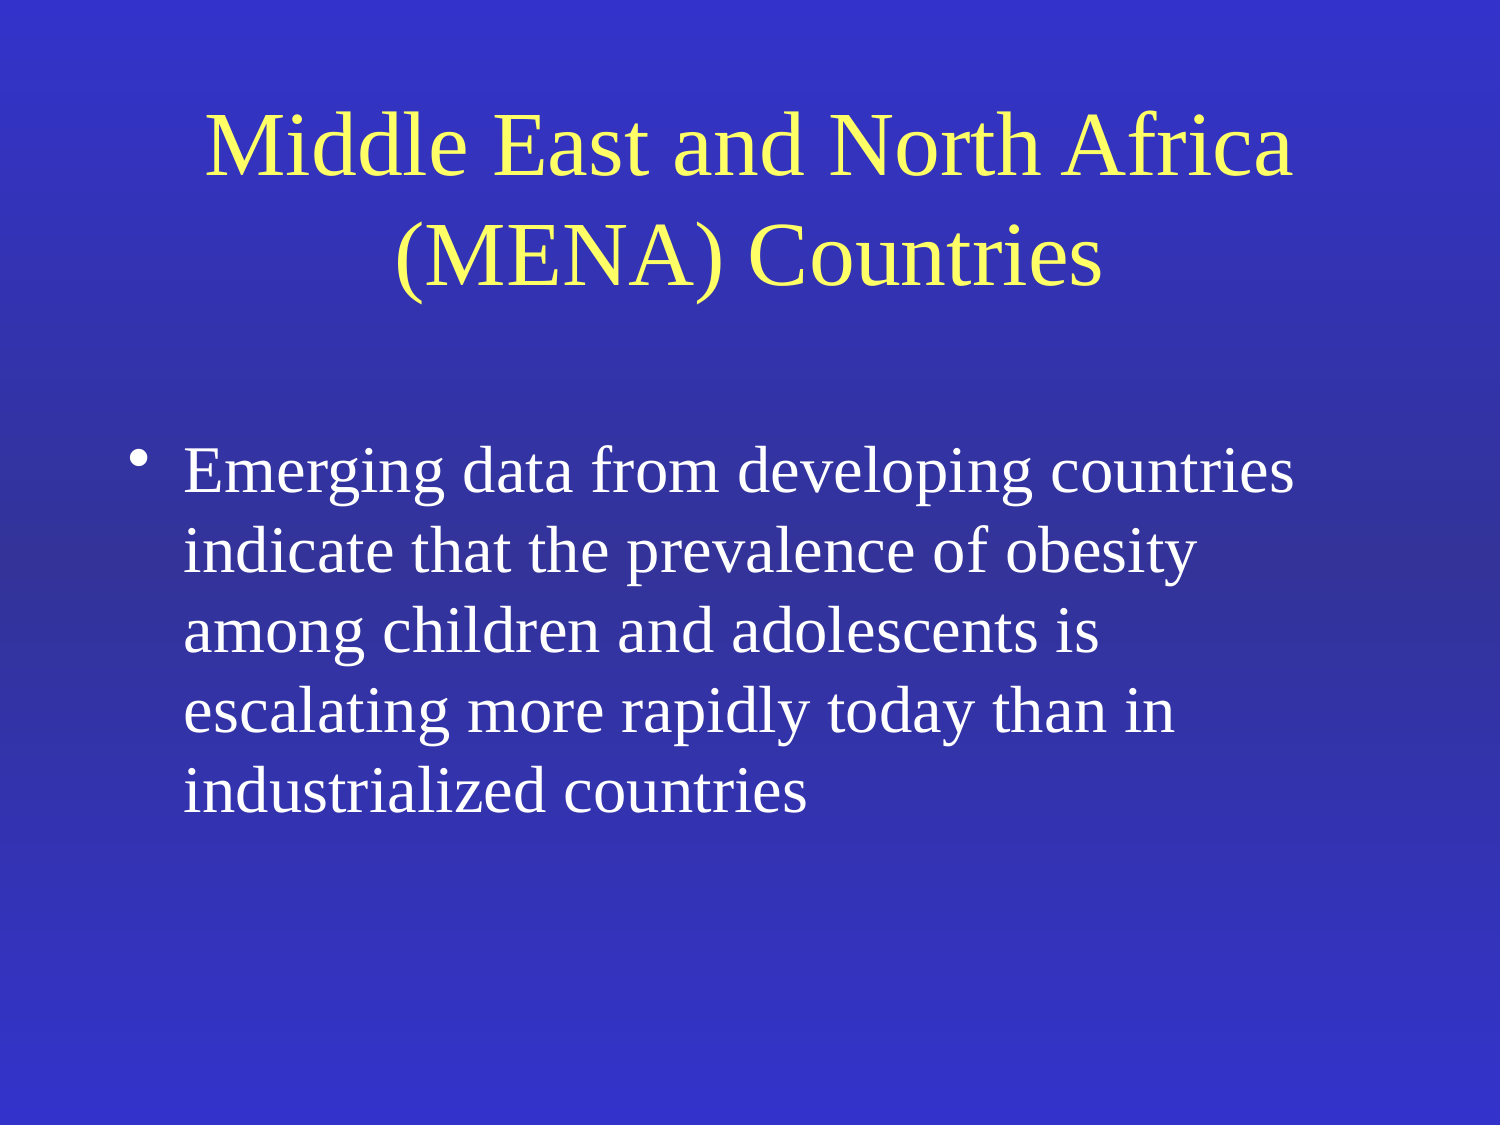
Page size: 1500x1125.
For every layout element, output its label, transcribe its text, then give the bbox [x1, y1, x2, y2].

title Middle East and North Africa (MENA) Countries [112, 99, 1388, 288]
list Emerging data from developing countries indicate that the prevalence of obesity among children and adolescents is escalating more rapidly today than in industrialized countries [112, 324, 1388, 1001]
